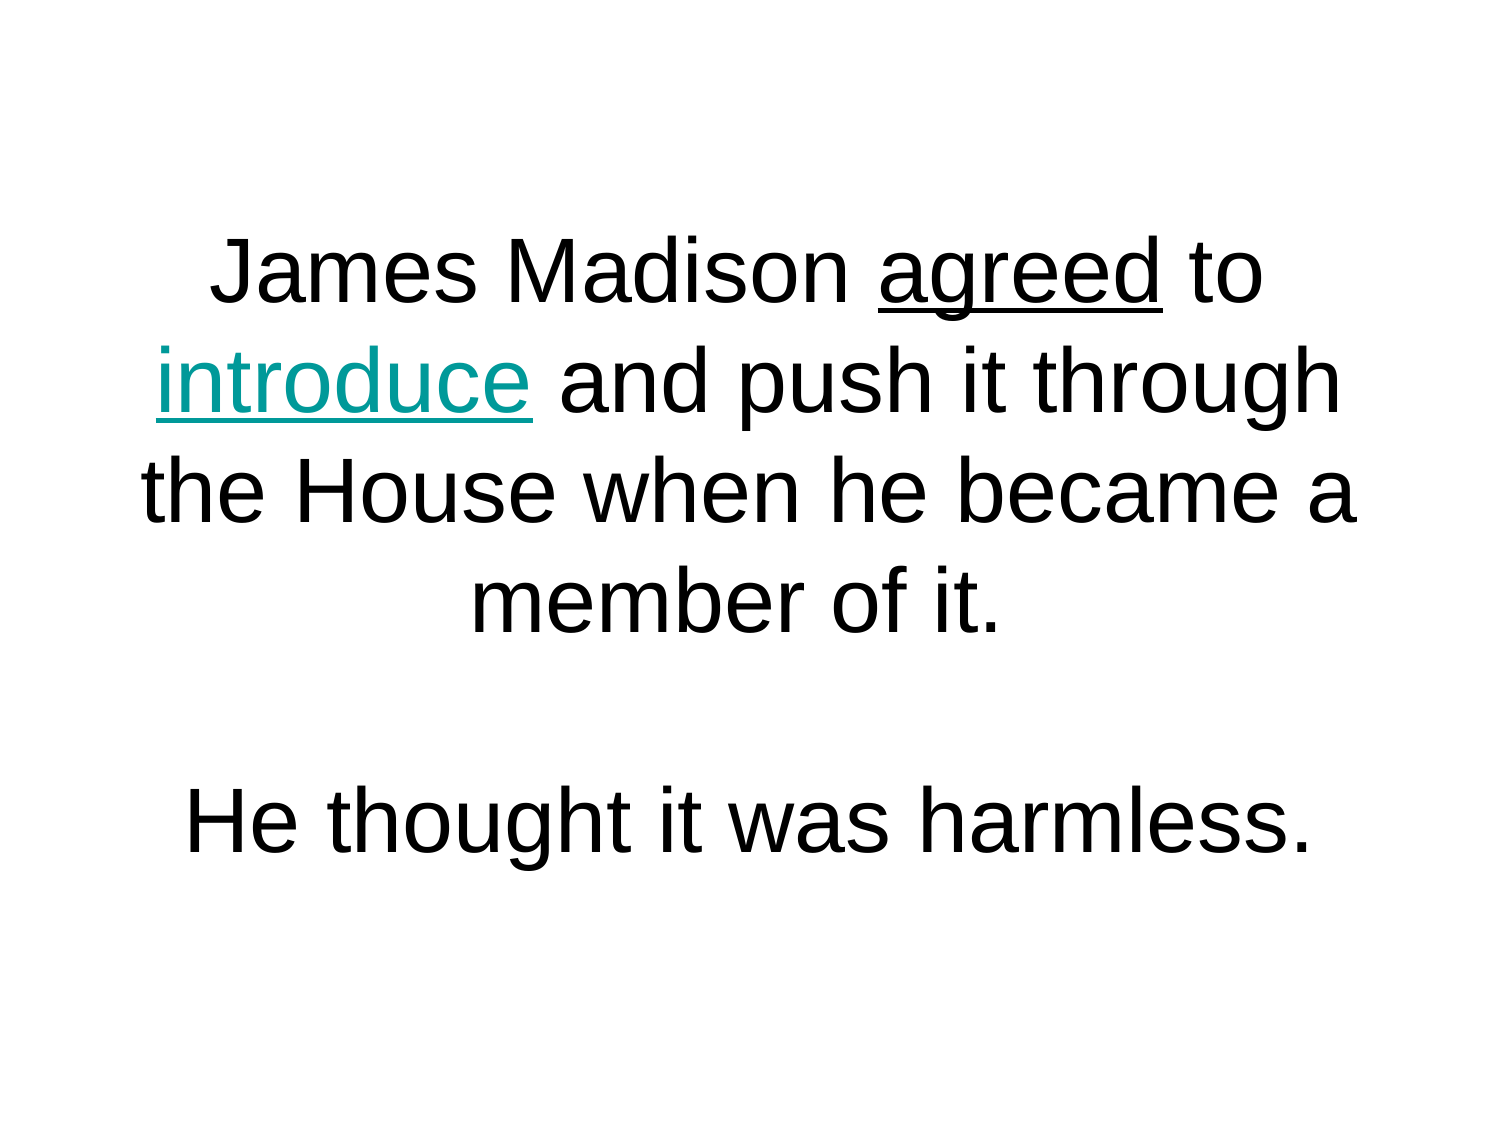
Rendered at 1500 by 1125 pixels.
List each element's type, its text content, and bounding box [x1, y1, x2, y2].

title James Madison agreed to introduce and push it through the House when he became a member of it. He thought it was harmless. [74, 44, 1426, 1038]
